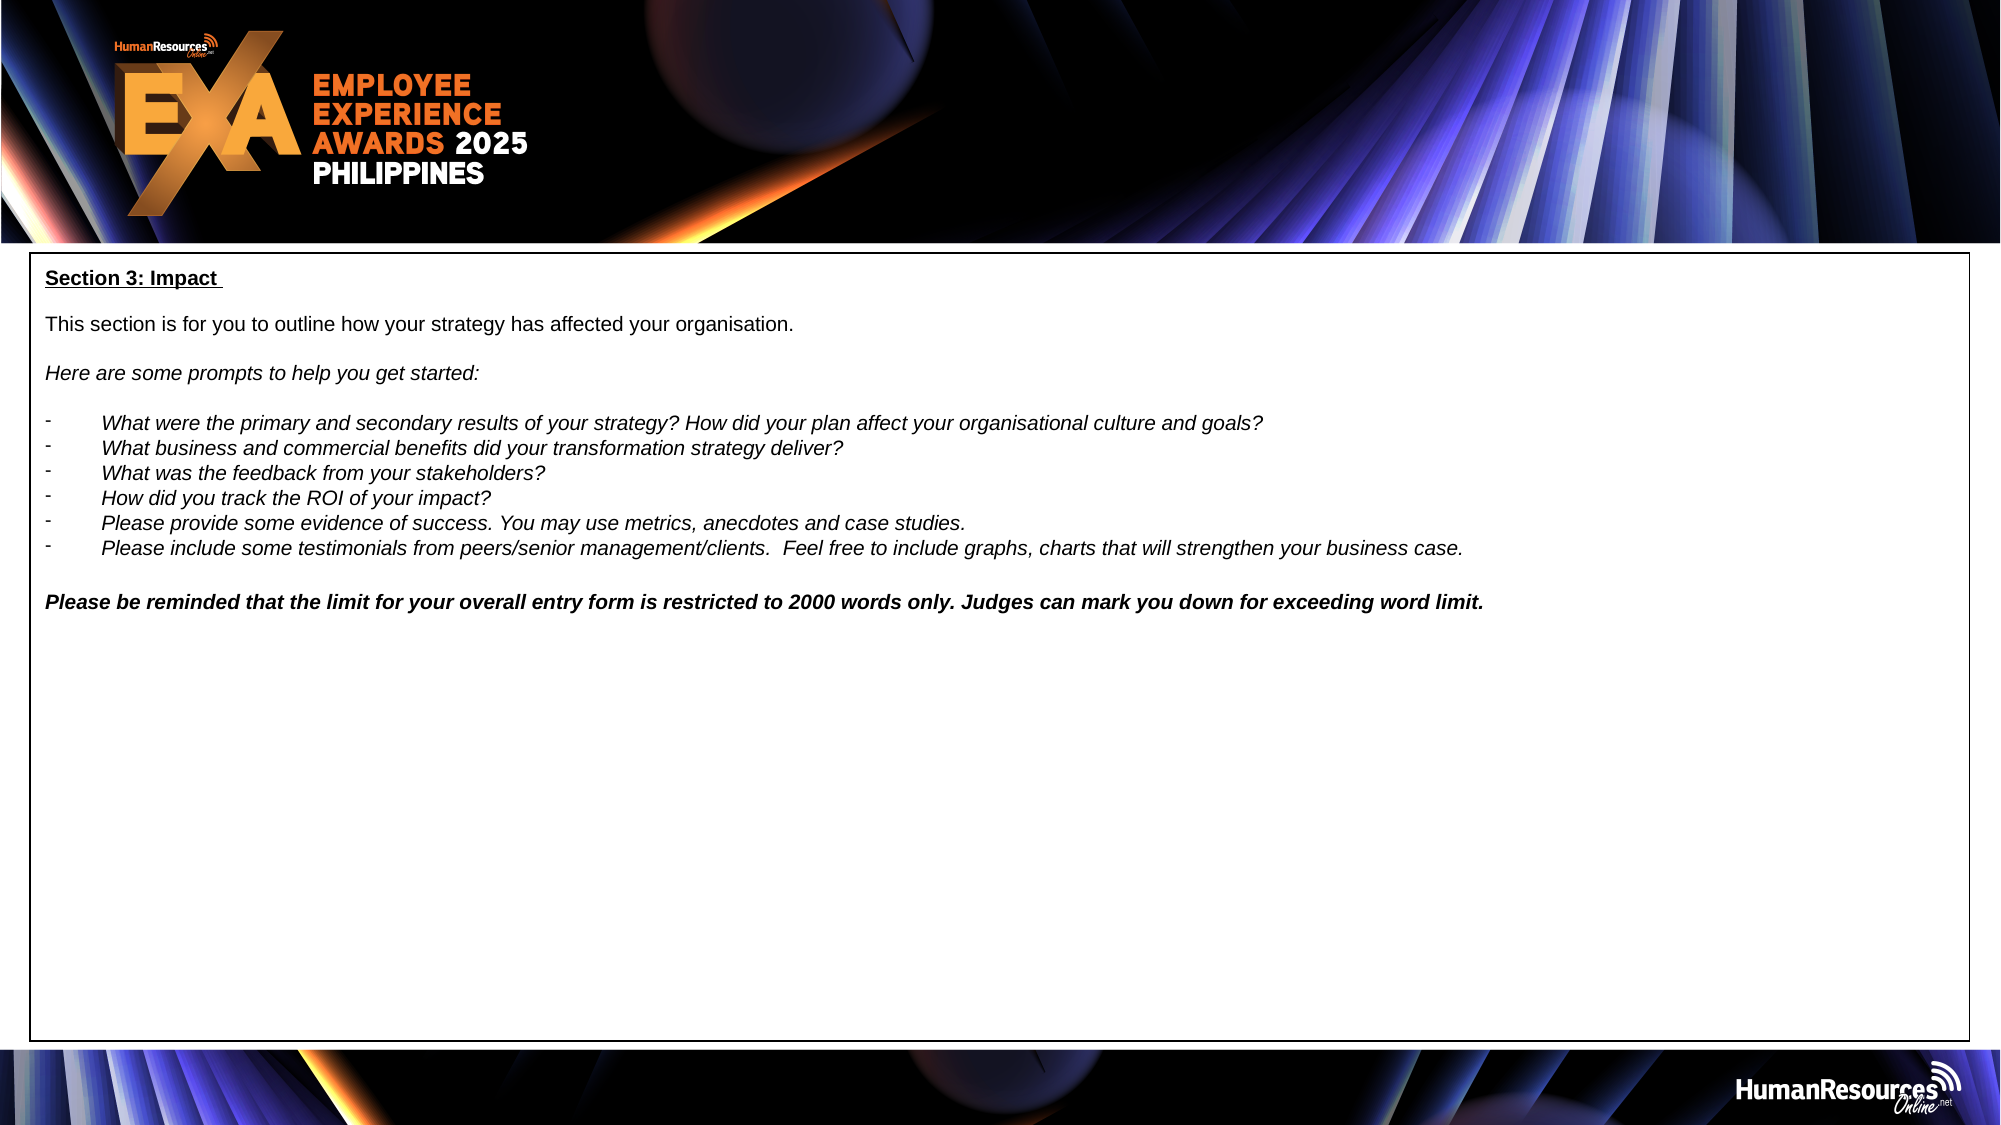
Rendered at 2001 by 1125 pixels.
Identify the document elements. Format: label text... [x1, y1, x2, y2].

text_box Section 3: Impact This section is for you to outline how your strategy has affected your organisation. Here are some prompts to help you get started: What were the primary and secondary results of your strategy? How did your plan affect your organisational culture and goals? What business and commercial benefits did your transformation strategy deliver? What was the feedback from your stakeholders? How did you track the ROI of your impact? Please provide some evidence of success. You may use metrics, anecdotes and case studies. Please include some testimonials from peers/senior management/clients. Feel free to include graphs, charts that will strengthen your business case. Please be reminded that the limit for your overall entry form is restricted to 2000 words only. Judges can mark you down for exceeding word limit. [30, 253, 1970, 1042]
picture [0, 0, 2001, 1125]
